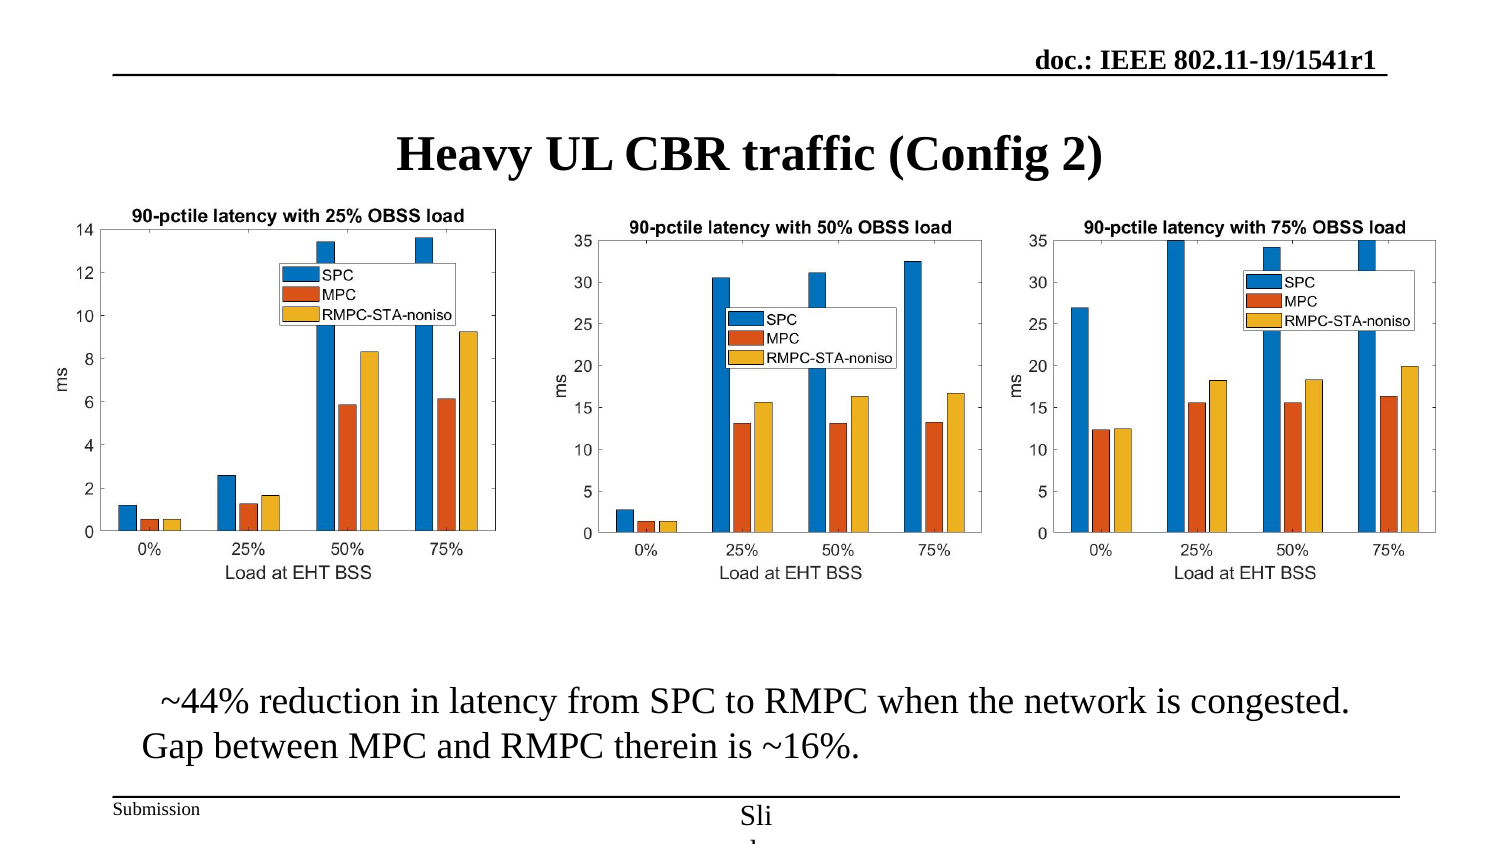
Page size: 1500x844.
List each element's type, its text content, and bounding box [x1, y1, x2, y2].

text_box ~44% reduction in latency from SPC to RMPC when the network is congested. Gap between MPC and RMPC therein is ~16%. [126, 669, 1388, 774]
picture [34, 200, 1484, 583]
title Heavy UL CBR traffic (Config 2) [112, 84, 1388, 210]
slide_number Slide 12 [738, 796, 774, 833]
